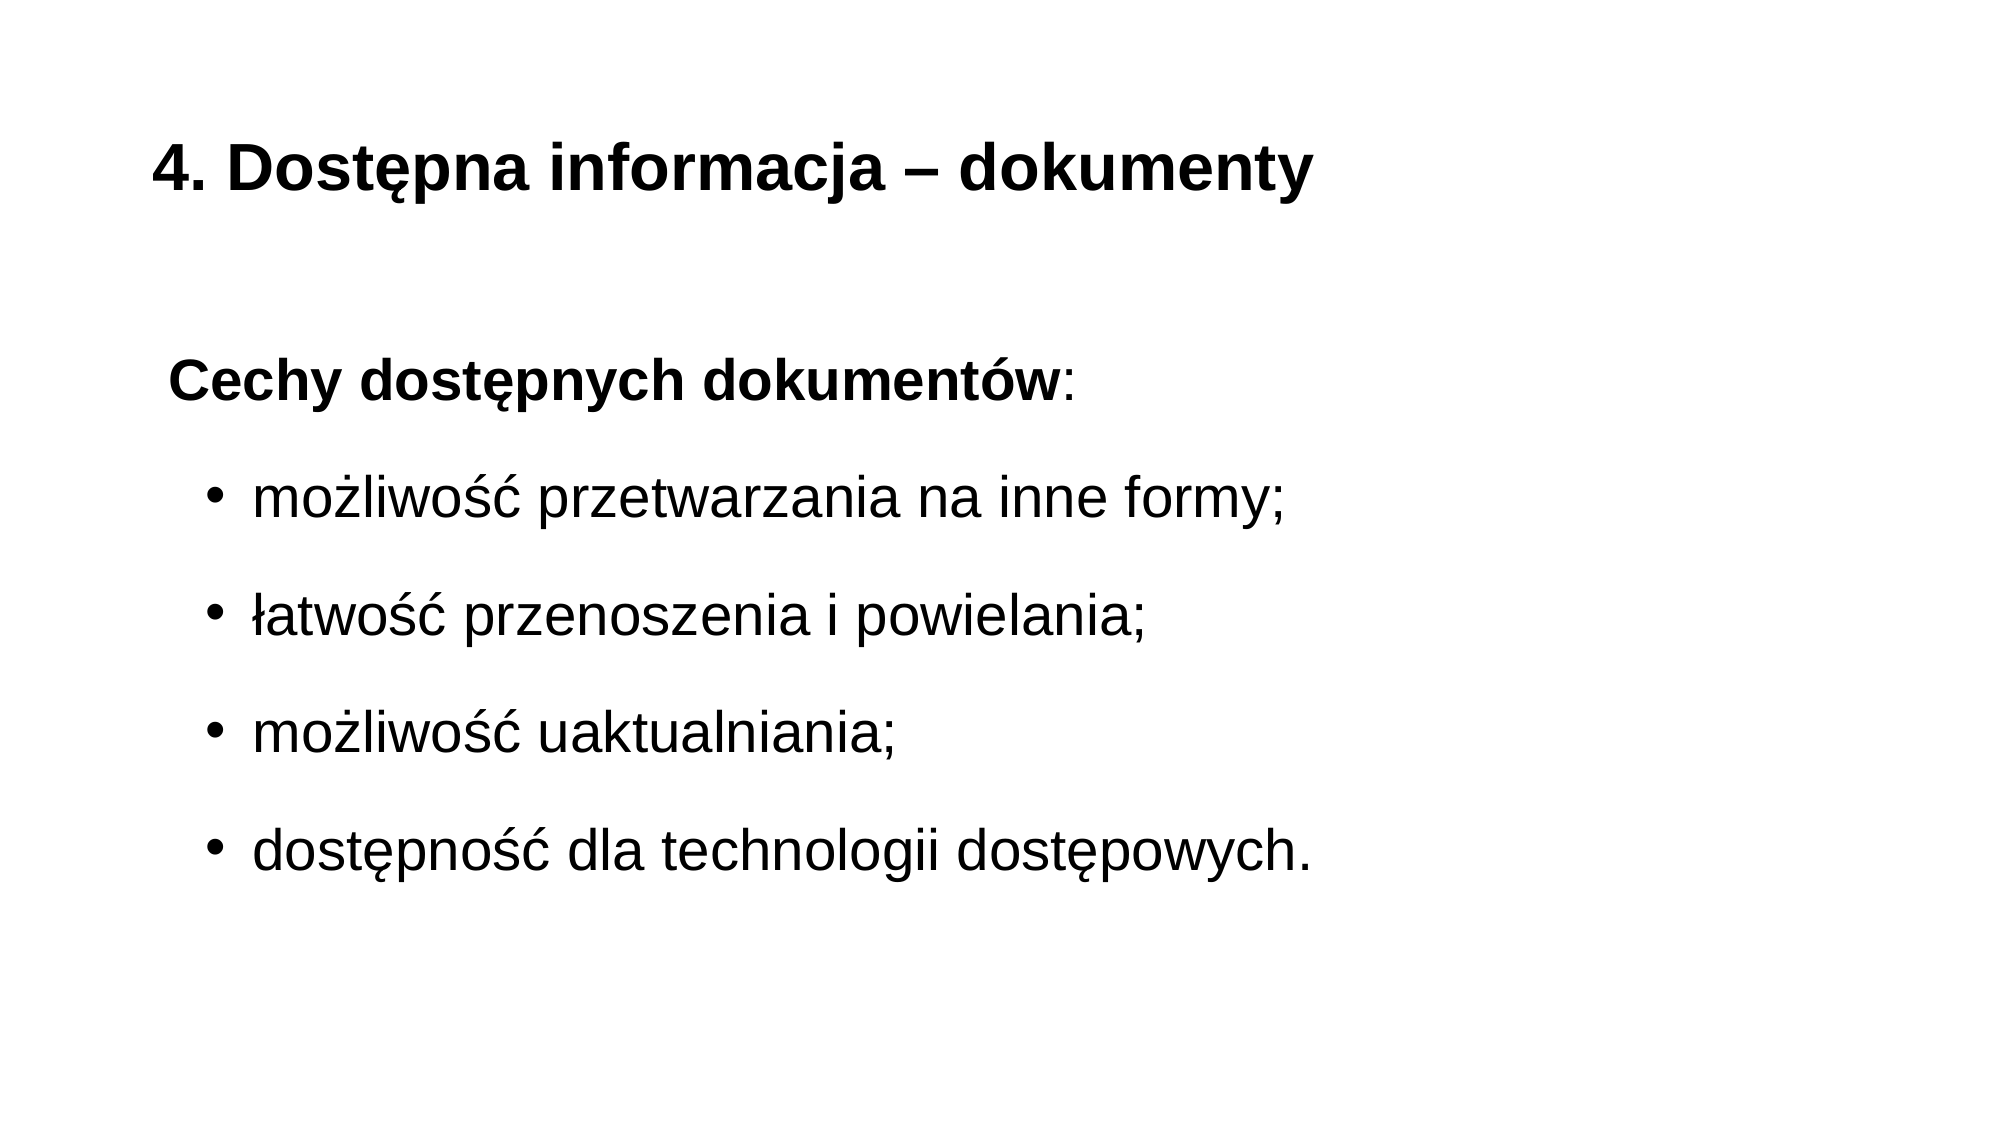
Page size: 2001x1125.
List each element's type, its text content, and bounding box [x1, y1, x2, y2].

list Cechy dostępnych dokumentów: możliwość przetwarzania na inne formy; łatwość przenoszenia i powielania; możliwość uaktualniania; dostępność dla technologii dostępowych. [137, 299, 1863, 1014]
title 4. Dostępna informacja – dokumenty [137, 59, 1863, 278]
